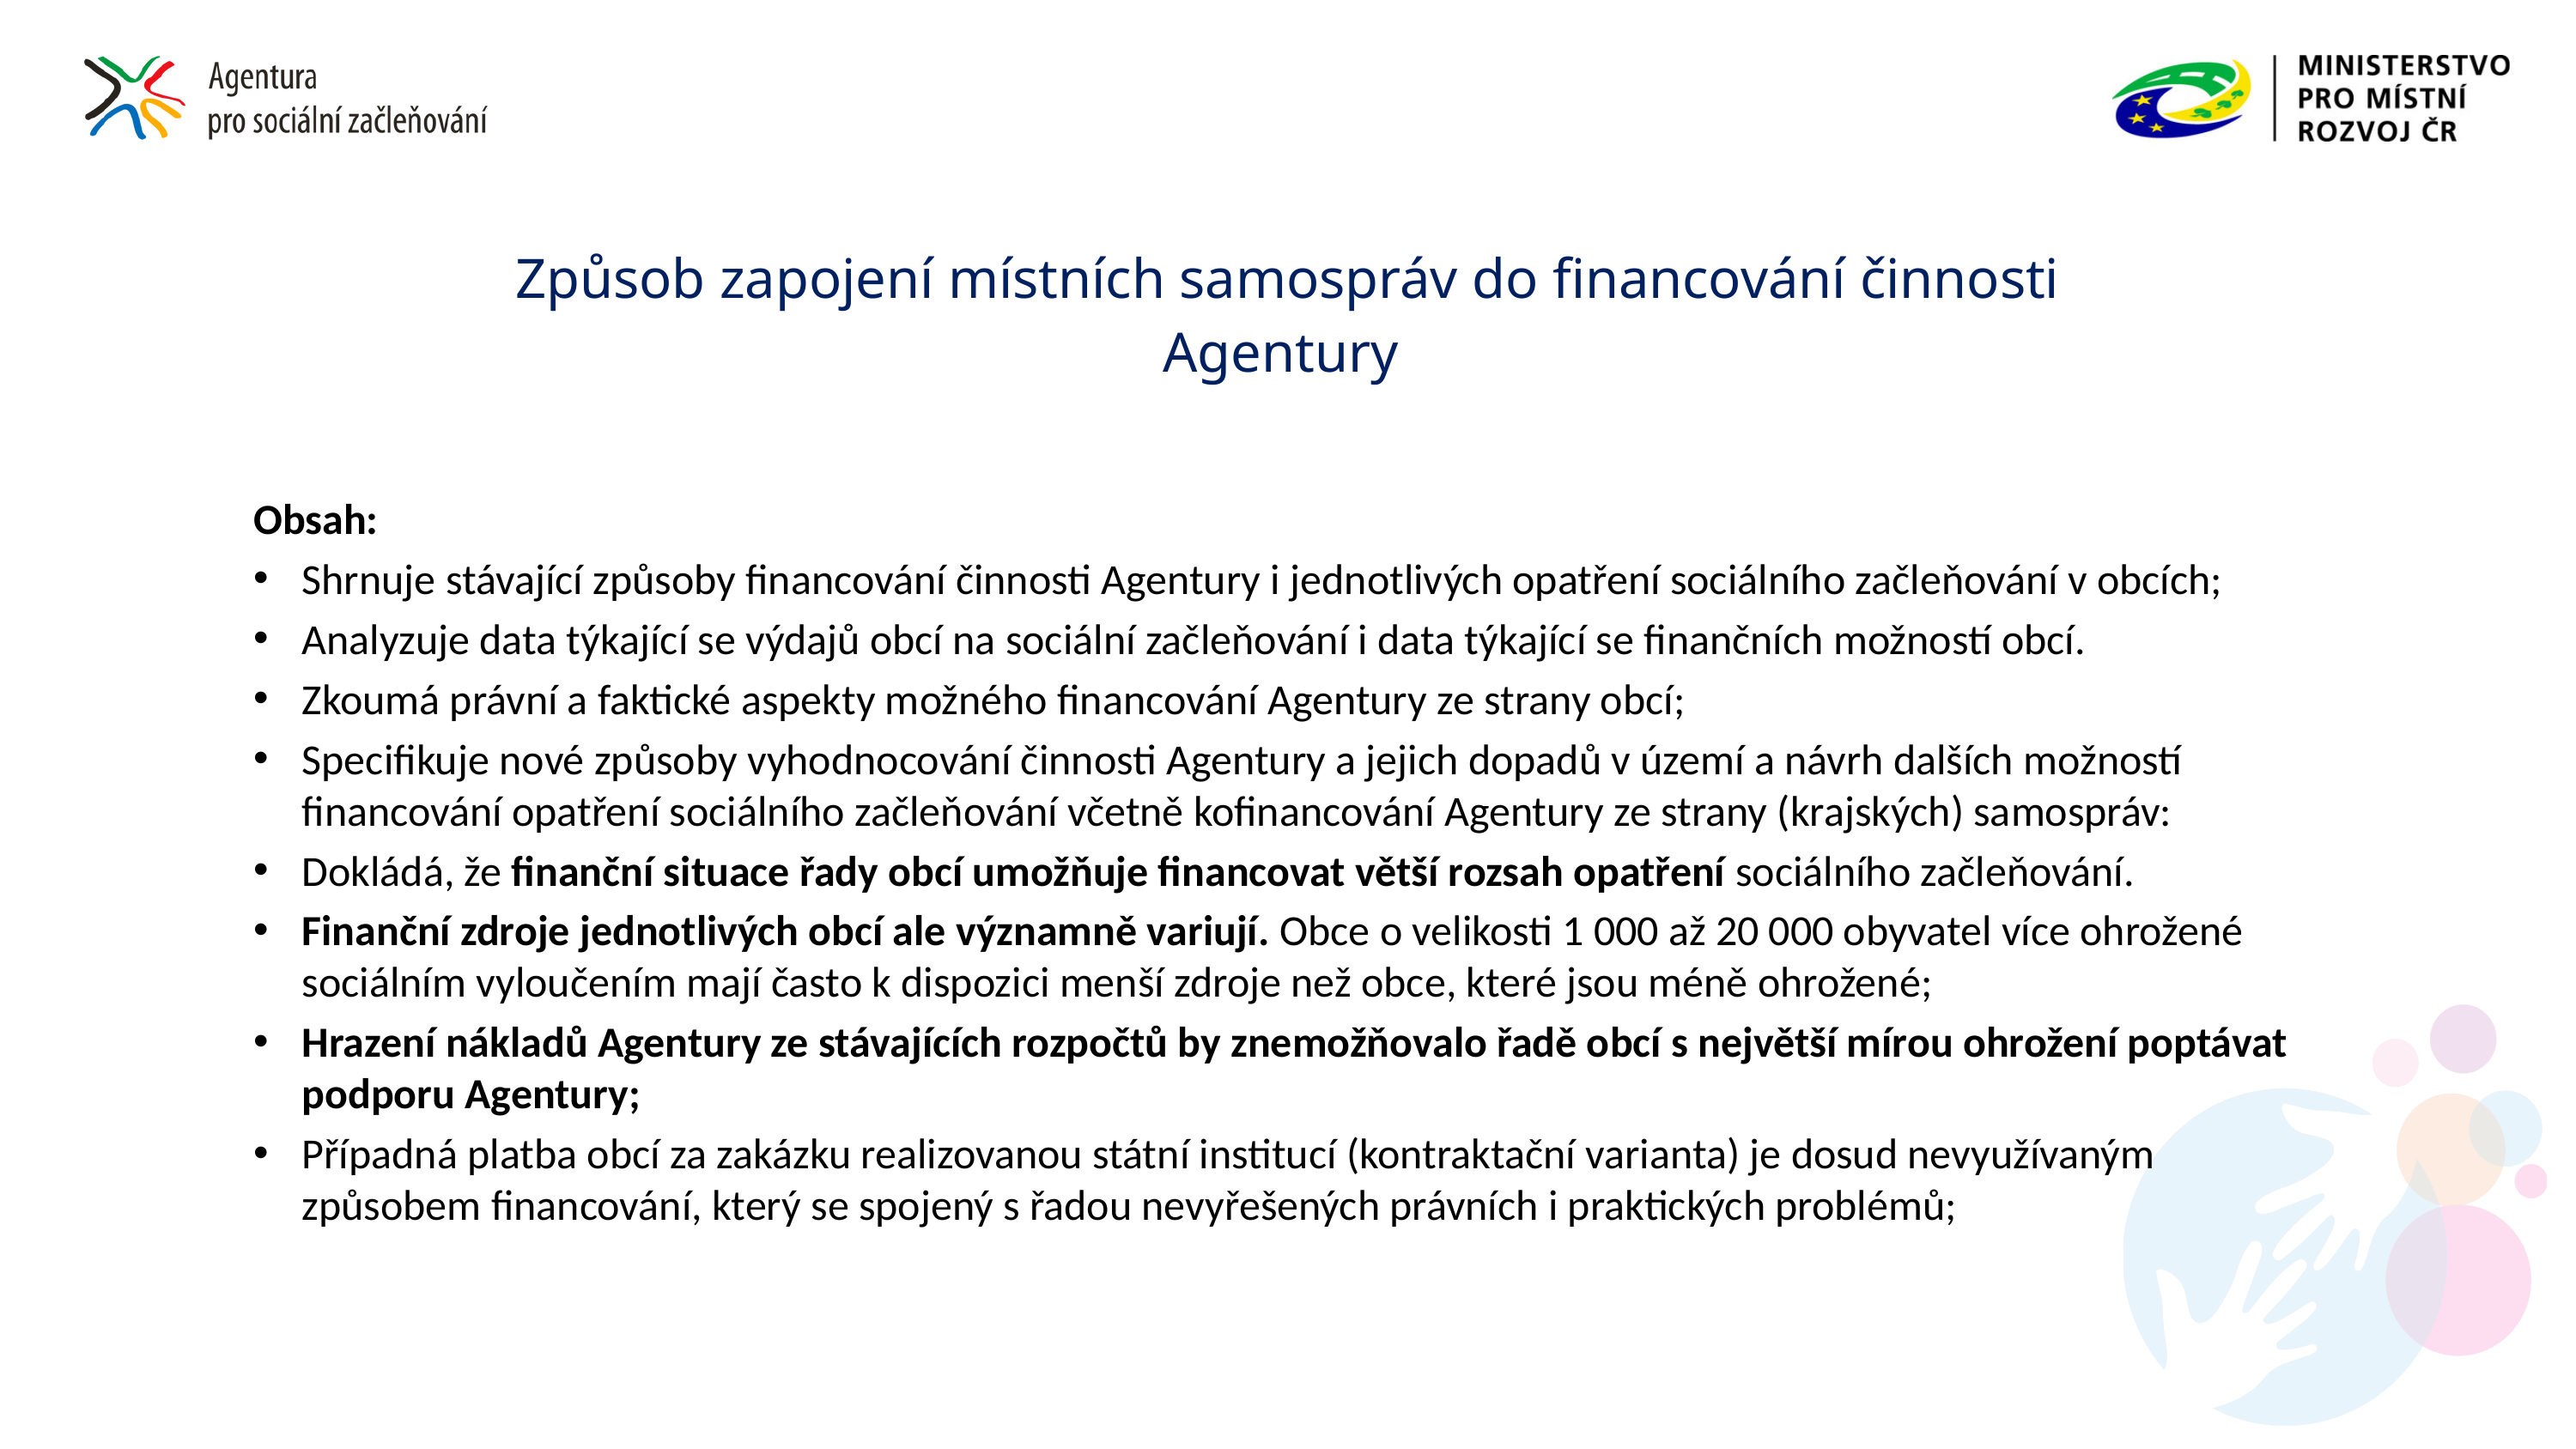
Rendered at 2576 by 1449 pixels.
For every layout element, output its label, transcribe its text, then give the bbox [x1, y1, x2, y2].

picture [66, 38, 505, 159]
picture [2111, 55, 2510, 142]
list Obsah: Shrnuje stávající způsoby financování činnosti Agentury i jednotlivých opatření sociálního začleňování v obcích; Analyzuje data týkající se výdajů obcí na sociální začleňování i data týkající se finančních možností obcí. Zkoumá právní a faktické aspekty možného financování Agentury ze strany obcí; Specifikuje nové způsoby vyhodnocování činnosti Agentury a jejich dopadů v území a návrh dalších možností financování opatření sociálního začleňování včetně kofinancování Agentury ze strany (krajských) samospráv: Dokládá, že finanční situace řady obcí umožňuje financovat větší rozsah opatření sociálního začleňování. Finanční zdroje jednotlivých obcí ale významně variují. Obce o velikosti 1 000 až 20 000 obyvatel více ohrožené sociálním vyloučením mají často k dispozici menší zdroje než obce, které jsou méně ohrožené; Hrazení nákladů Agentury ze stávajících rozpočtů by znemožňovalo řadě obcí s největší mírou ohrožení poptávat podporu Agentury; Případná platba obcí za zakázku realizovanou státní institucí (kontraktační varianta) je dosud nevyužívaným způsobem financování, který se spojený s řadou nevyřešených právních i praktických problémů; [240, 484, 2336, 1234]
title Způsob zapojení místních samospráv do financování činnosti Agentury [448, 233, 2128, 395]
